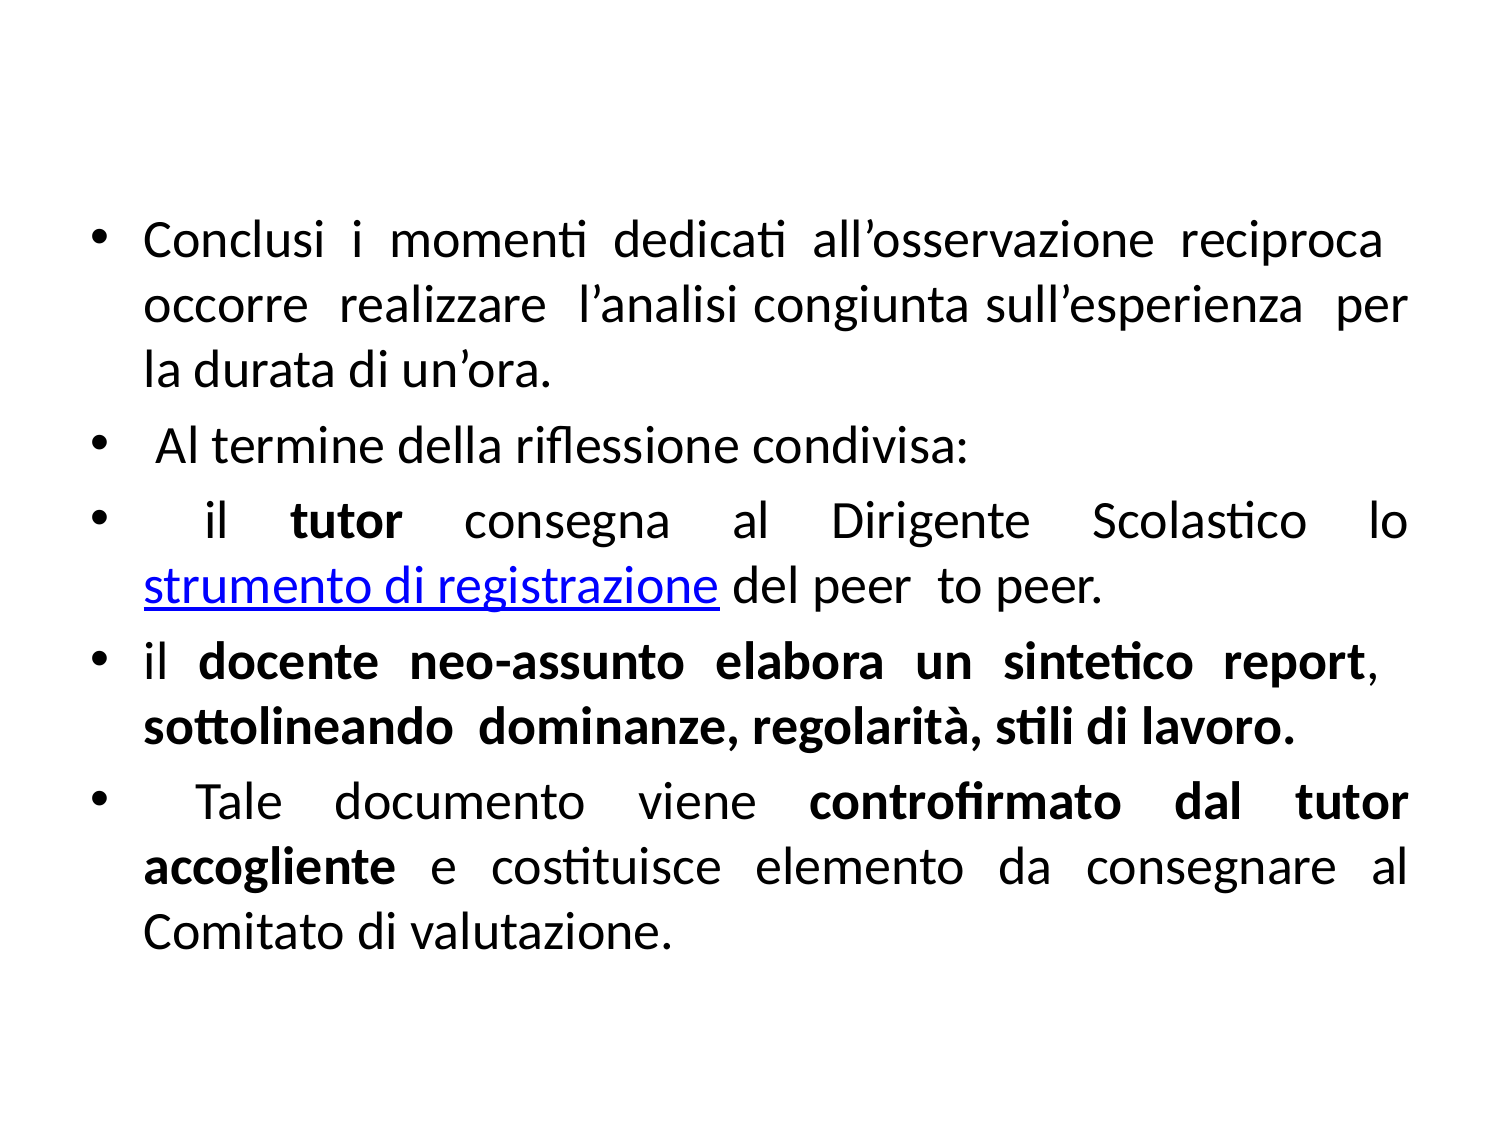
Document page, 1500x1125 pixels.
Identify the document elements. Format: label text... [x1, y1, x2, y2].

list Conclusi i momenti dedicati all’osservazione reciproca occorre realizzare l’analisi congiunta sull’esperienza per la durata di un’ora. Al termine della riflessione condivisa: il tutor consegna al Dirigente Scolastico lo strumento di registrazione del peer to peer. il docente neo-assunto elabora un sintetico report, sottolineando dominanze, regolarità, stili di lavoro. Tale documento viene controfirmato dal tutor accogliente e costituisce elemento da consegnare al Comitato di valutazione. [75, 196, 1425, 975]
